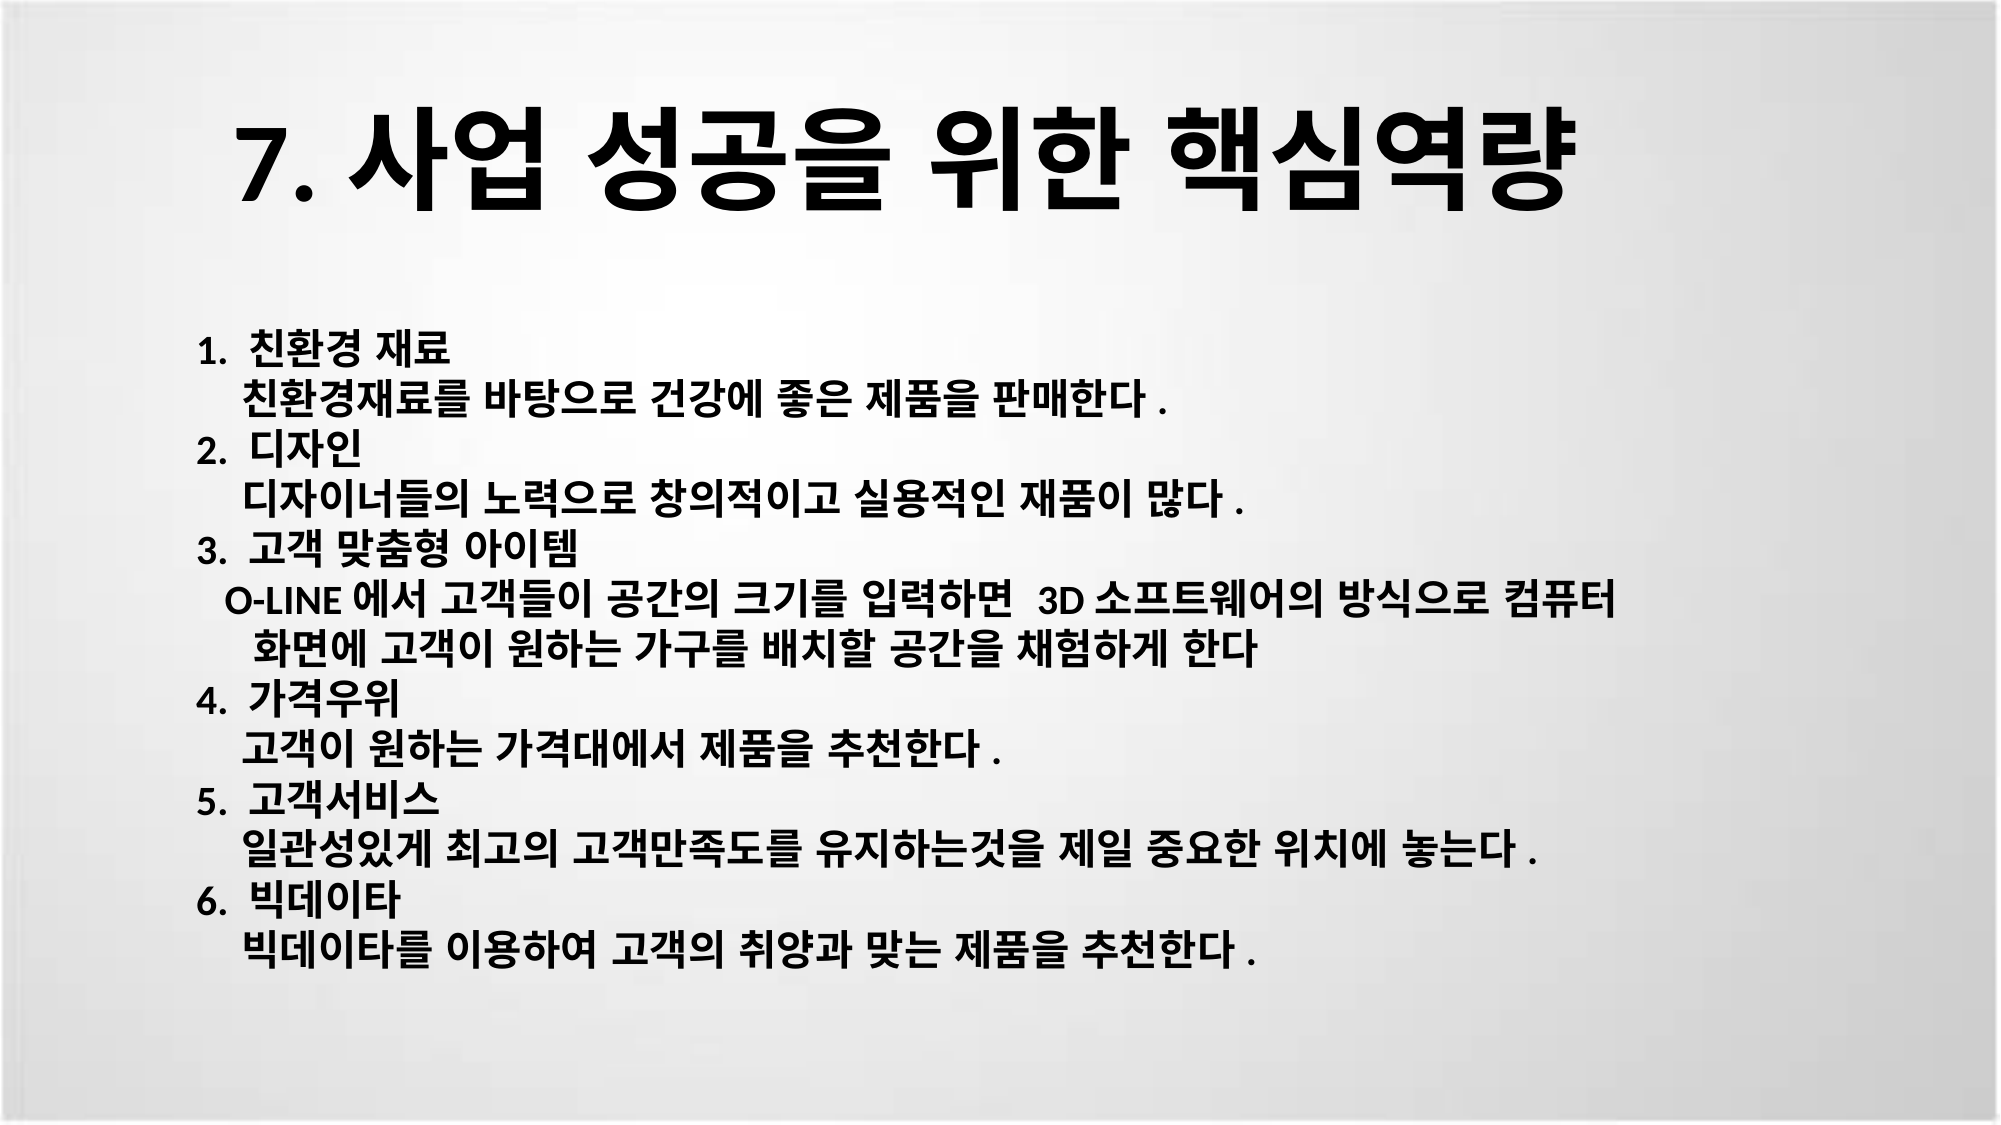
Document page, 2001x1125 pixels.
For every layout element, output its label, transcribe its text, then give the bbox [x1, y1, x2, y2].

picture [0, 0, 2001, 1125]
title 7.사업 성공을 위한 핵심역량 [71, 80, 1740, 234]
text_box 1. 친환경 재료 친환경재료를 바탕으로 건강에 좋은 제품을 판매한다. 2. 디자인 디자이너들의 노력으로 창의적이고 실용적인 재품이 많다. 3. 고객 맞춤형 아이템 O-LINE에서 고객들이 공간의 크기를 입력하면 3D소프트웨어의 방식으로 컴퓨터 화면에 고객이 원하는 가구를 배치할 공간을 채험하게 한다 4. 가격우위 고객이 원하는 가격대에서 제품을 추천한다. 5. 고객서비스 일관성있게 최고의 고객만족도를 유지하는것을 제일 중요한 위치에 놓는다. 6. 빅데이타 빅데이타를 이용하여 고객의 취양과 맞는 제품을 추천한다. [181, 315, 1780, 1016]
